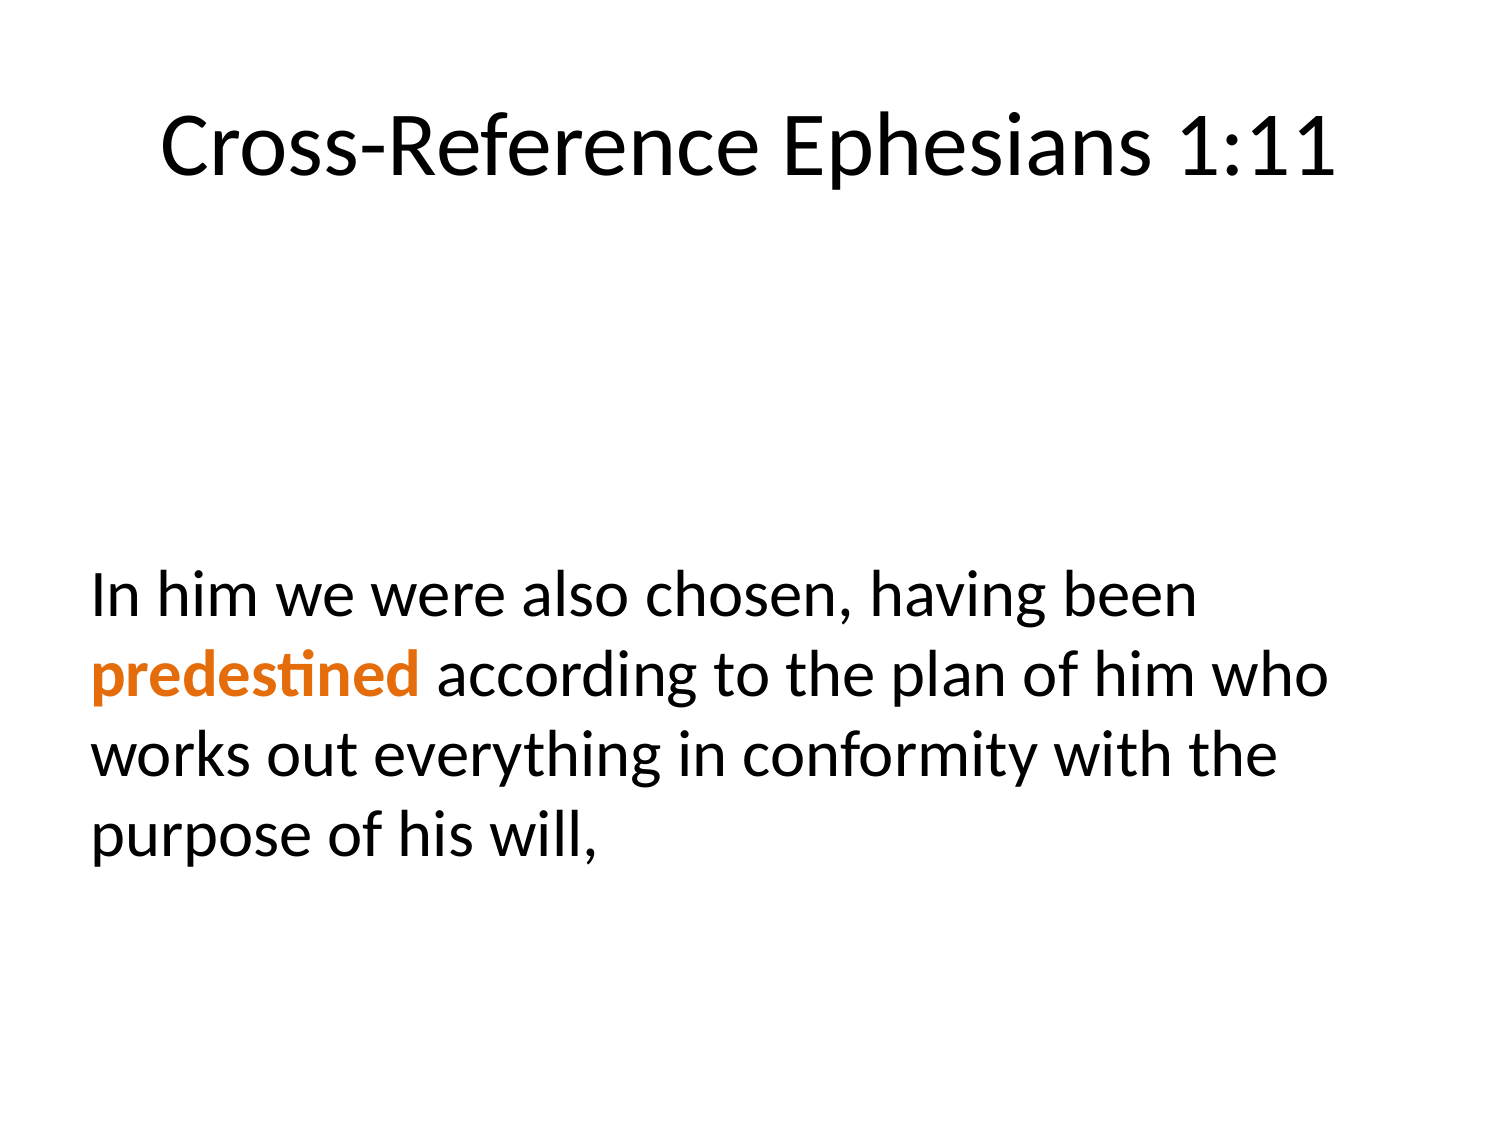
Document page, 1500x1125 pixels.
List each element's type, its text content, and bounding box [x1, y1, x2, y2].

title Cross-Reference Ephesians 1:11 [75, 45, 1425, 233]
list In him we were also chosen, having been predestined according to the plan of him who works out everything in conformity with the purpose of his will, [75, 262, 1425, 1005]
